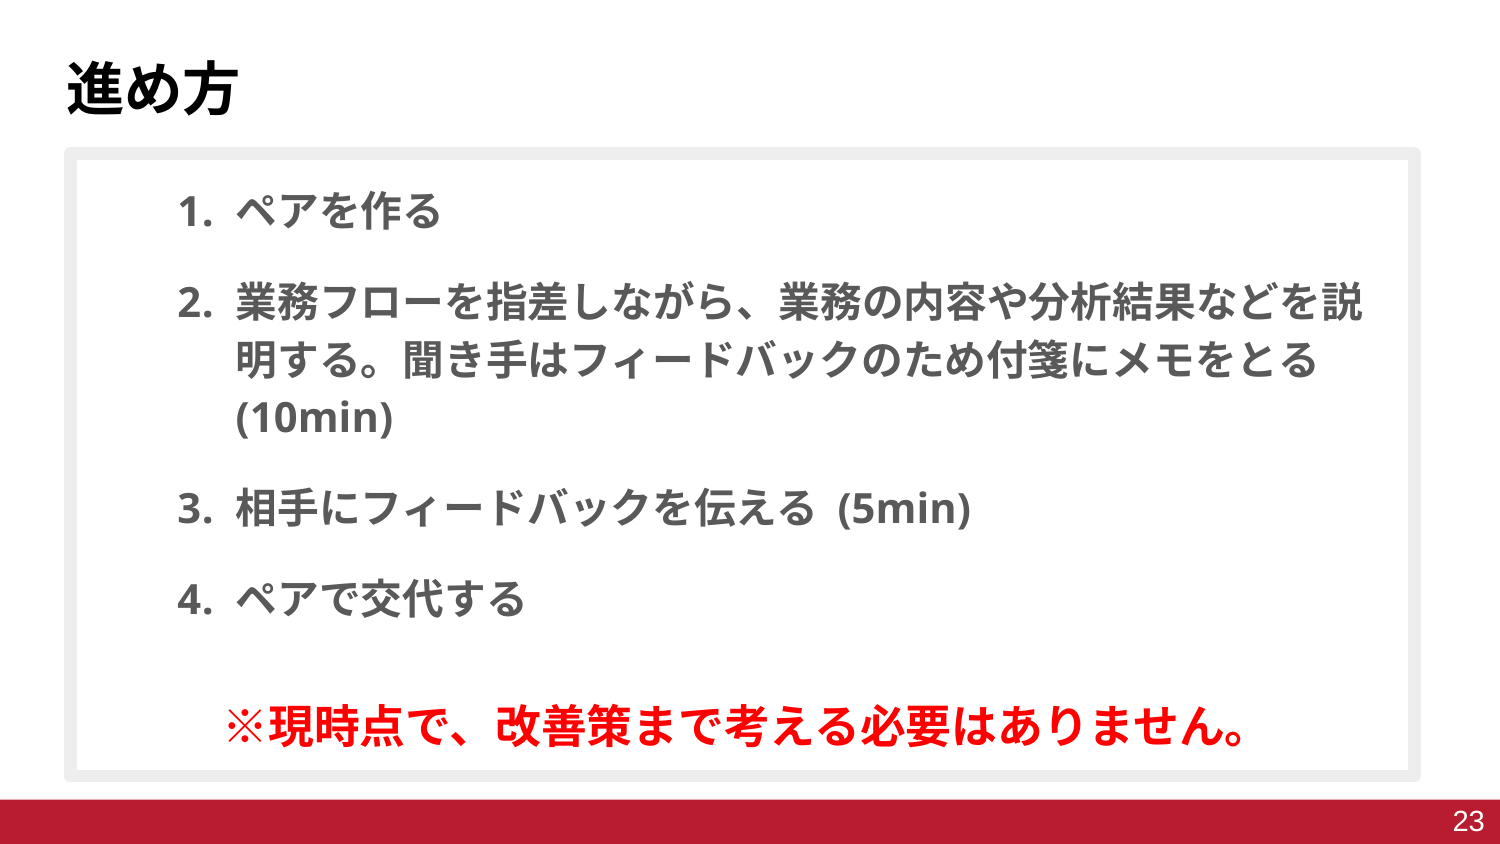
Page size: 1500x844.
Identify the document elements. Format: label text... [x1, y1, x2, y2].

list ペアを作る 業務フローを指差しながら、業務の内容や分析結果などを説明する。聞き手はフィードバックのため付箋にメモをとる (10min) 相手にフィードバックを伝える (5min) ペアで交代する ※現時点で、改善策まで考える必要はありません。 [70, 153, 1415, 776]
slide_number 23 [1416, 806, 1500, 844]
title 進め方 [51, 37, 1449, 132]
